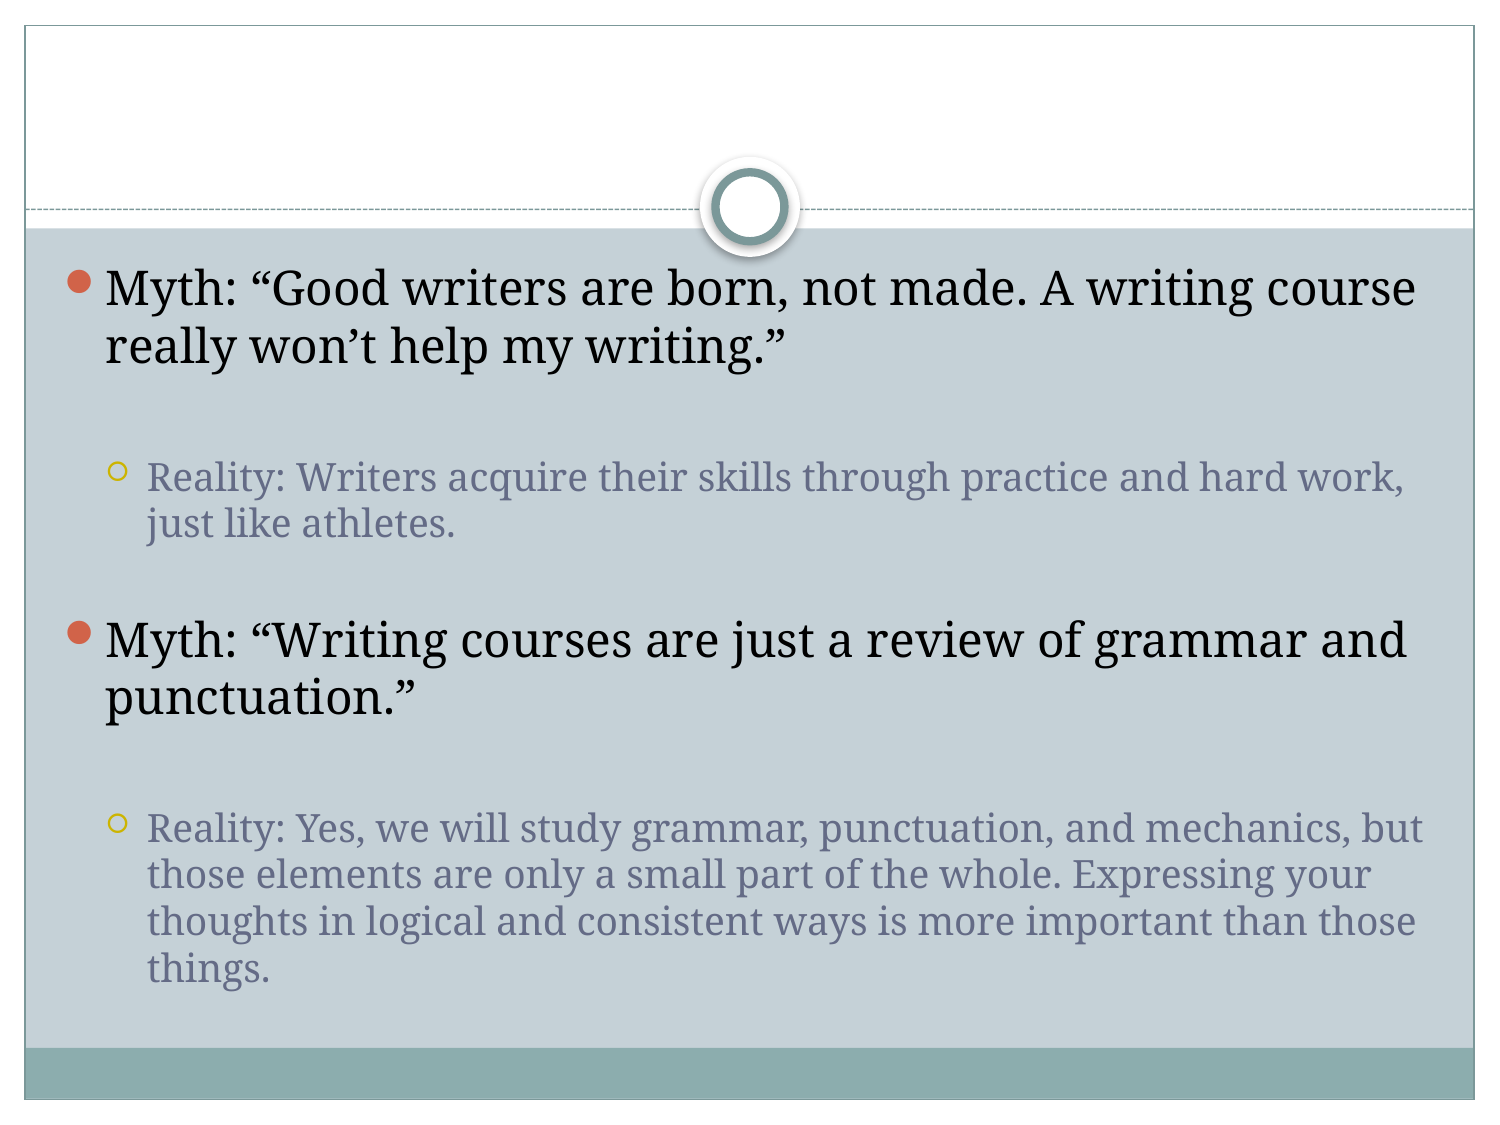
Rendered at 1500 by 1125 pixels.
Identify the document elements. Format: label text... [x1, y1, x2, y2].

list Myth: “Good writers are born, not made. A writing course really won’t help my writing.” Reality: Writers acquire their skills through practice and hard work, just like athletes. Myth: “Writing courses are just a review of grammar and punctuation.” Reality: Yes, we will study grammar, punctuation, and mechanics, but those elements are only a small part of the whole. Expressing your thoughts in logical and consistent ways is more important than those things. [49, 250, 1445, 1001]
